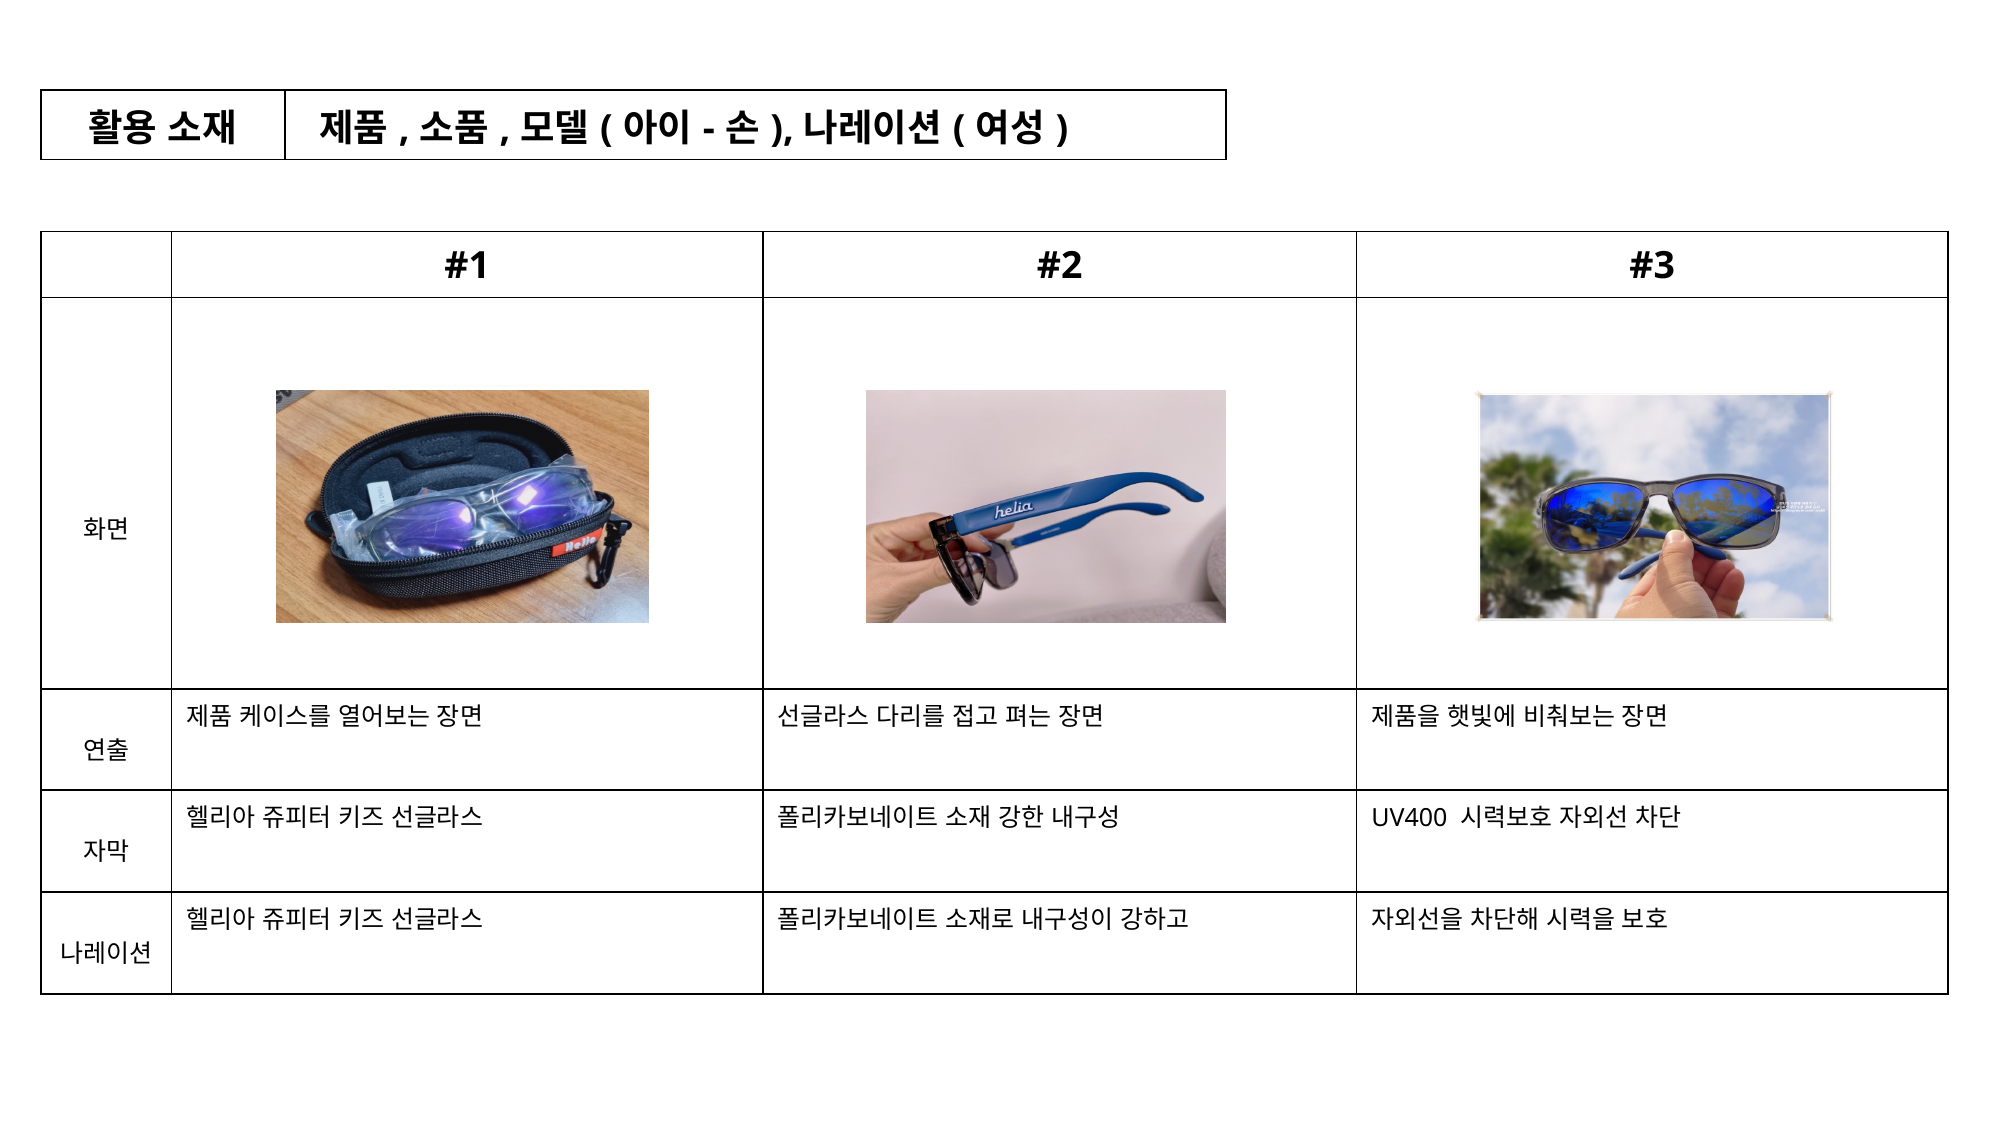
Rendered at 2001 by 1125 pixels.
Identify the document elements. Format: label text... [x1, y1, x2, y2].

table_cell UV400 시력보호 자외선 차단 [1357, 791, 1947, 891]
table_cell [764, 298, 1356, 688]
table_cell 연출 [42, 690, 171, 789]
table_cell 자외선을 차단해 시력을 보호 [1357, 893, 1947, 993]
table_header #1 [172, 232, 762, 297]
table_cell 나레이션 [42, 893, 171, 993]
table_header #2 [764, 232, 1356, 297]
table_cell 헬리아 쥬피터 키즈 선글라스 [172, 791, 762, 891]
table_cell [1357, 298, 1947, 688]
table_cell 제품을 햇빛에 비춰보는 장면 [1357, 690, 1947, 789]
picture [276, 390, 649, 623]
table_cell 자막 [42, 791, 171, 891]
table_cell 헬리아 쥬피터 키즈 선글라스 [172, 893, 762, 993]
table_cell [172, 298, 762, 688]
table_cell 선글라스 다리를 접고 펴는 장면 [764, 690, 1356, 789]
table_cell 제품 케이스를 열어보는 장면 [172, 690, 762, 789]
table_header 활용 소재 [42, 91, 284, 159]
picture [1474, 390, 1834, 623]
table_header 제품,소품,모델(아이-손),나레이션(여성) [286, 91, 1225, 159]
table_cell 폴리카보네이트 소재로 내구성이 강하고 [764, 893, 1356, 993]
picture [866, 390, 1226, 623]
table_cell 폴리카보네이트 소재 강한 내구성 [764, 791, 1356, 891]
table_cell 화면 [42, 298, 171, 688]
table_header [42, 232, 171, 297]
table_header #3 [1357, 232, 1947, 297]
